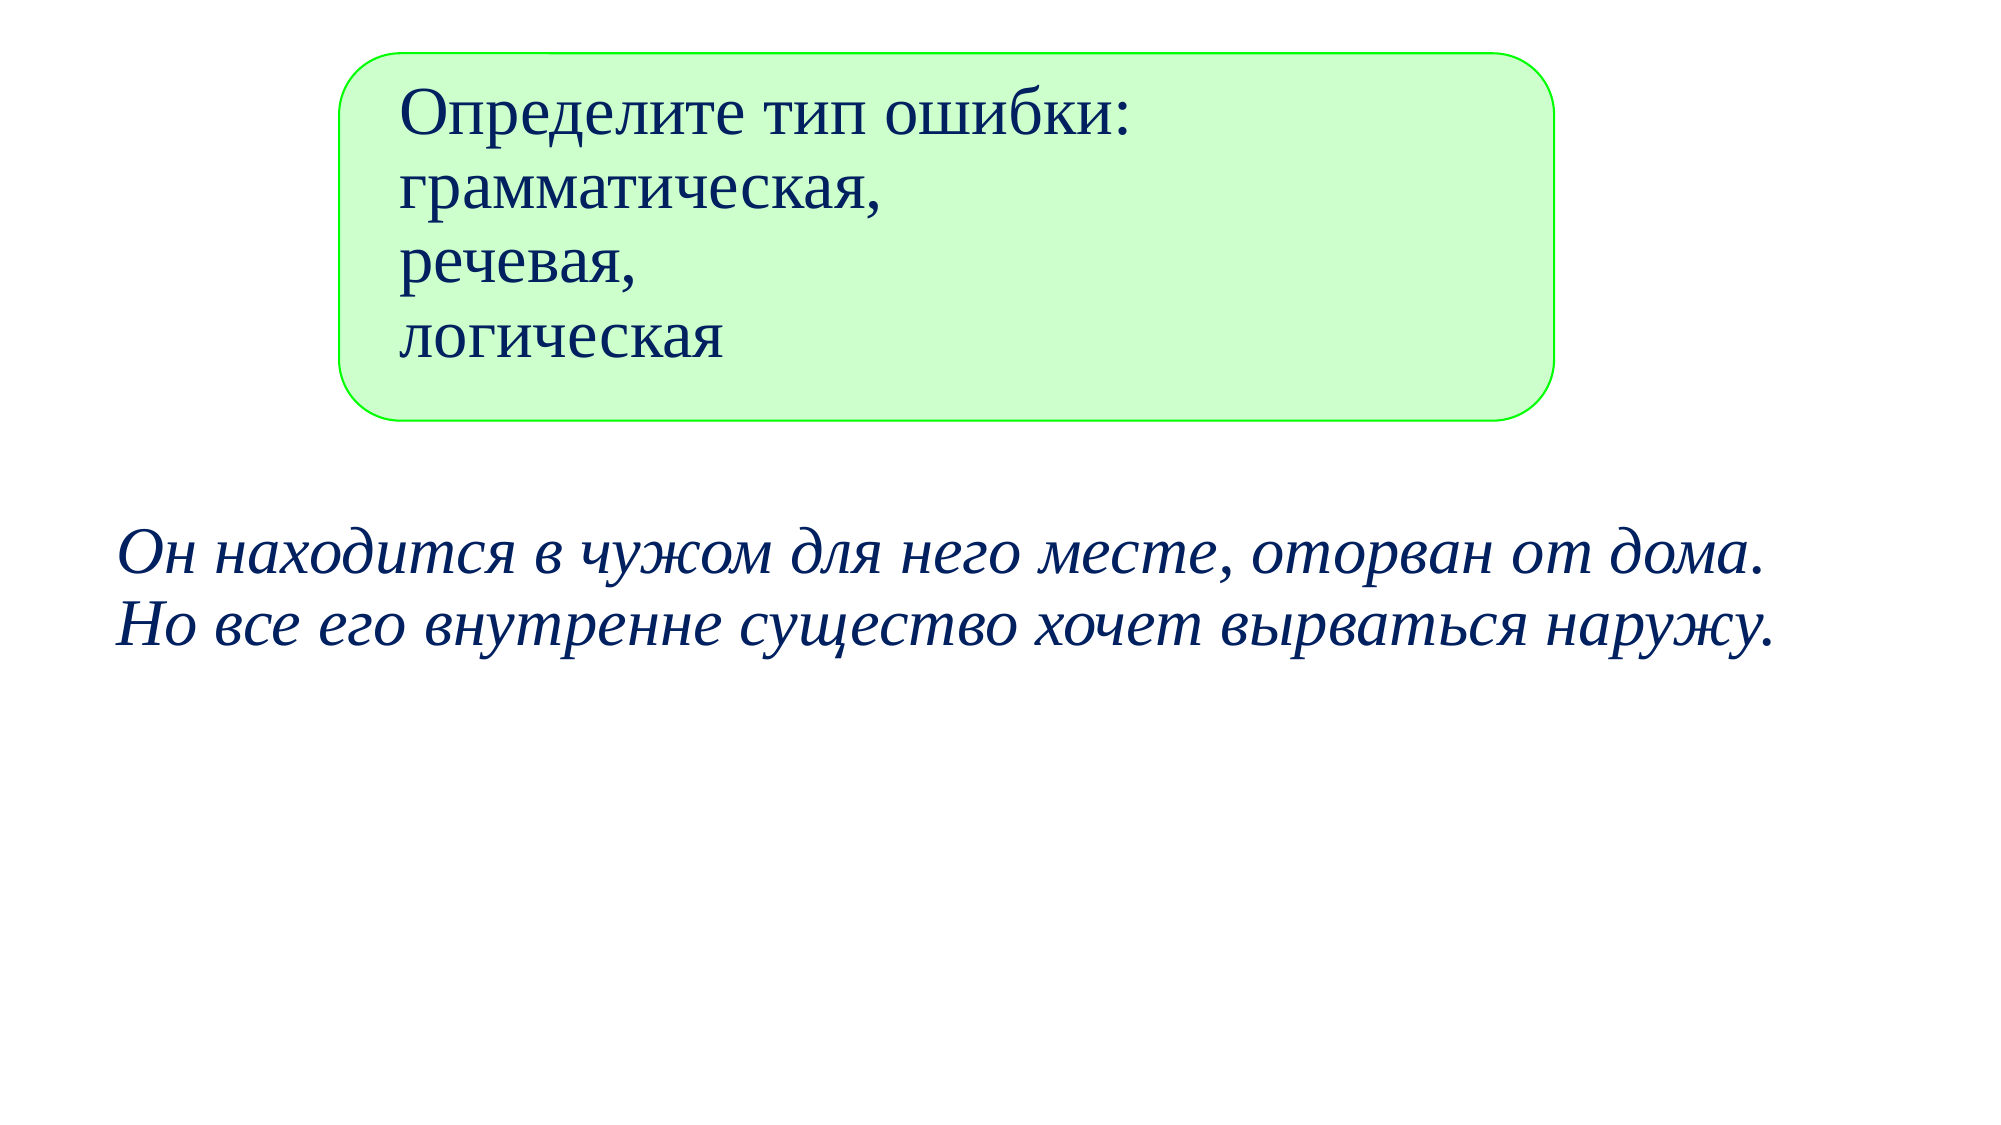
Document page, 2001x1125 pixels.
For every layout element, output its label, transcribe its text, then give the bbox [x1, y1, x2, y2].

text_box [338, 52, 1556, 422]
text_box Он находится в чужом для него месте, оторван от дома. Но все его внутренне существо хочет вырваться наружу. [101, 508, 1870, 668]
text_box Определите тип ошибки: грамматическая, речевая, логическая [384, 67, 1385, 380]
